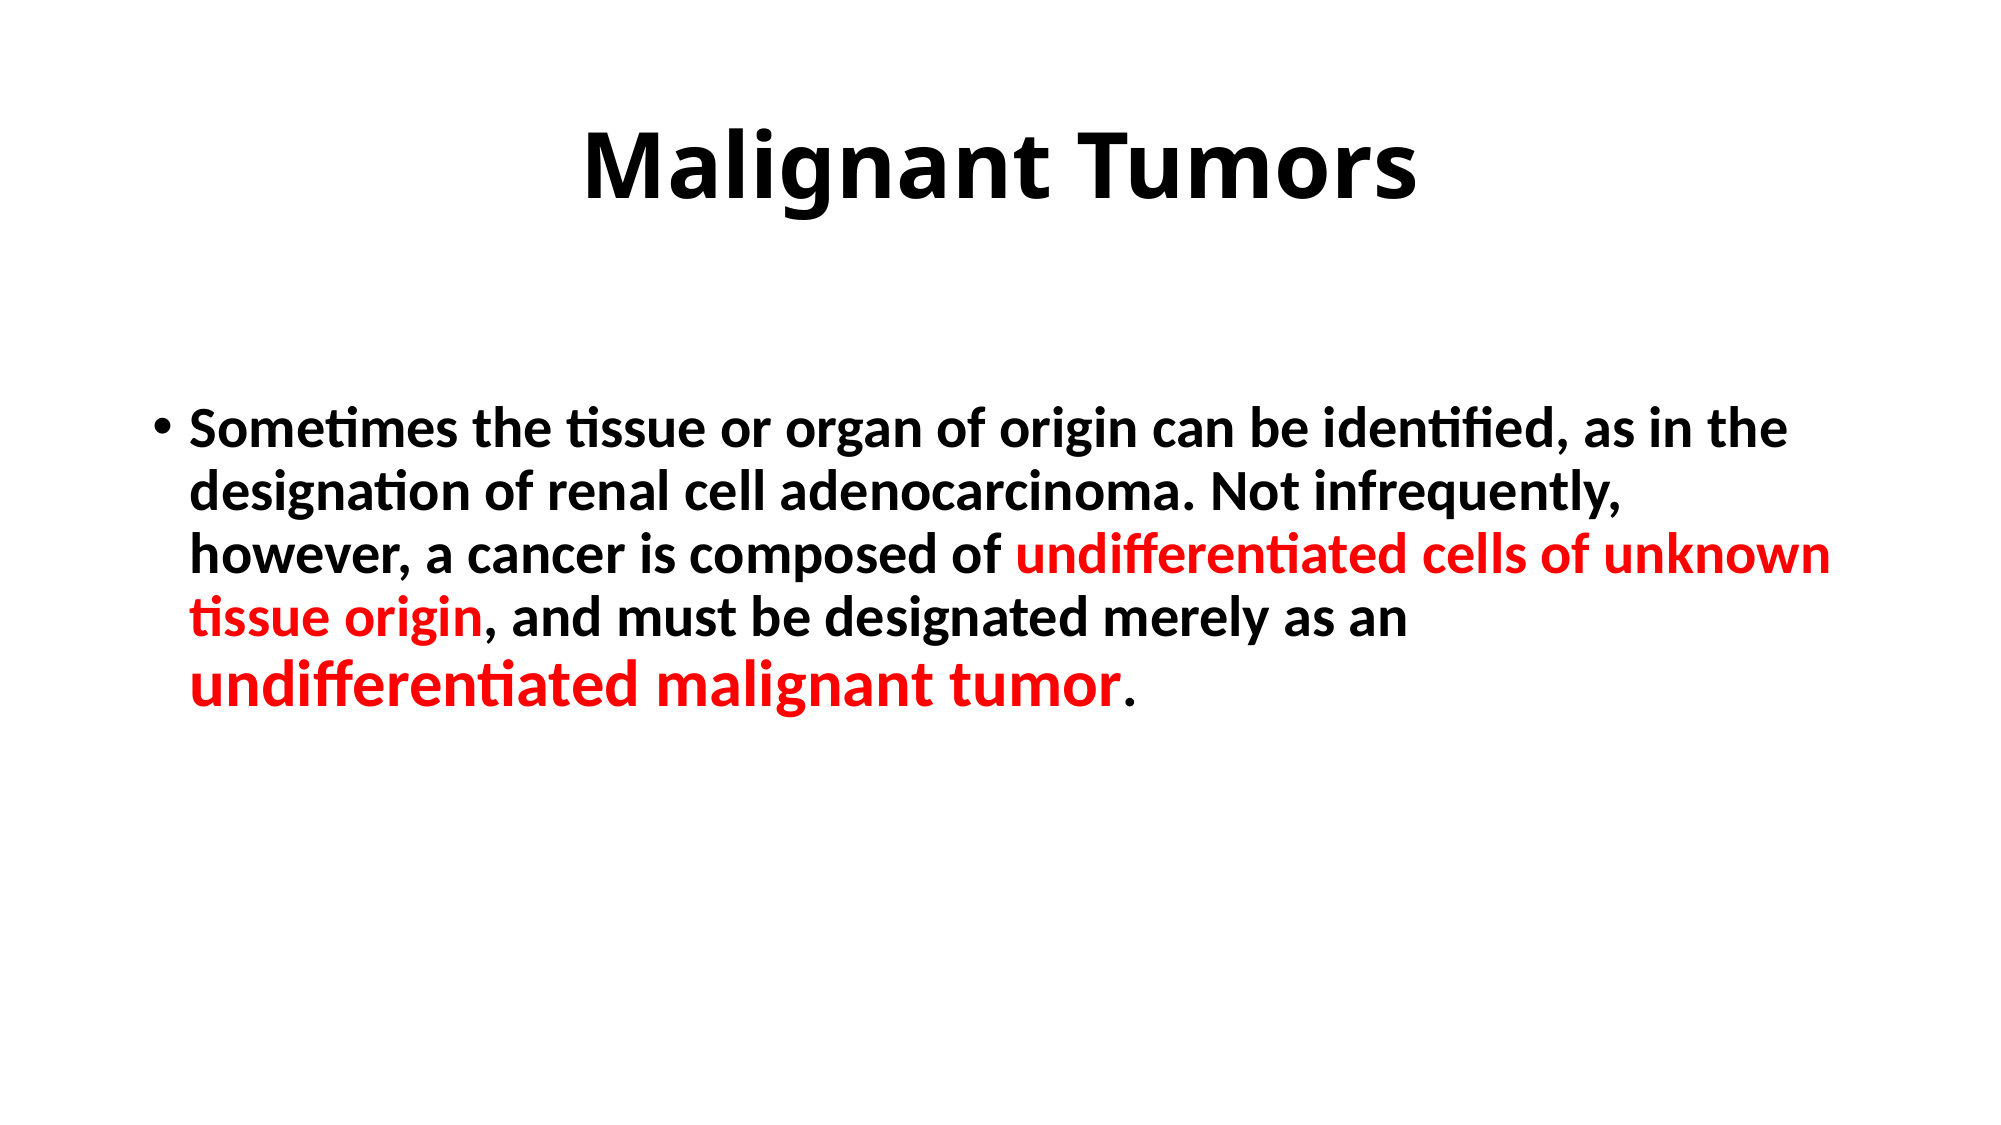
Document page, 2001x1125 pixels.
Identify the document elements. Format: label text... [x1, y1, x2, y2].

list Sometimes the tissue or organ of origin can be identified, as in the designation of renal cell adenocarcinoma. Not infrequently, however, a cancer is composed of undifferentiated cells of unknown tissue origin, and must be designated merely as an undifferentiated malignant tumor. [137, 299, 1863, 1014]
title Malignant Tumors [137, 59, 1863, 278]
